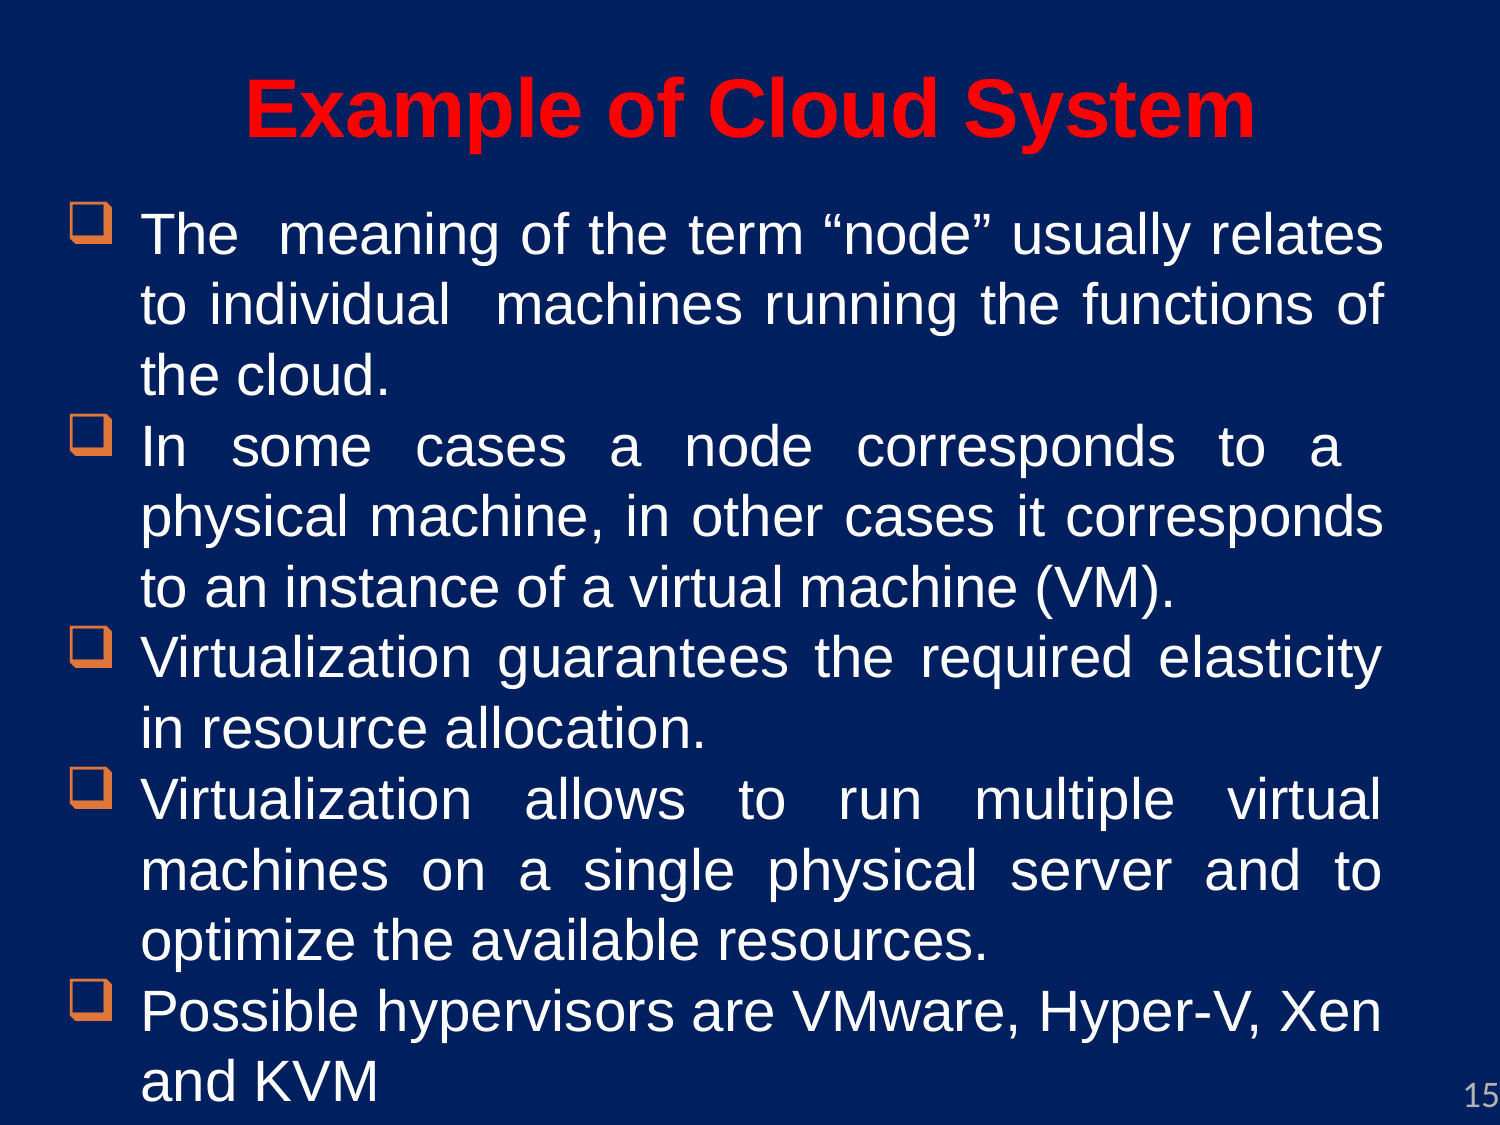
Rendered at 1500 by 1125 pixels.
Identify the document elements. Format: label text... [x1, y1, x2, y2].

slide_number 15 [1437, 1069, 1500, 1125]
text_box Example of Cloud System [44, 53, 1456, 254]
list The meaning of the term “node” usually relates to individual machines running the functions of the cloud. In some cases a node corresponds to a physical machine, in other cases it corresponds to an instance of a virtual machine (VM). Virtualization guarantees the required elasticity in resource allocation. Virtualization allows to run multiple virtual machines on a single physical server and to optimize the available resources. Possible hypervisors are VMware, Hyper-V, Xen and KVM [62, 195, 1500, 1124]
